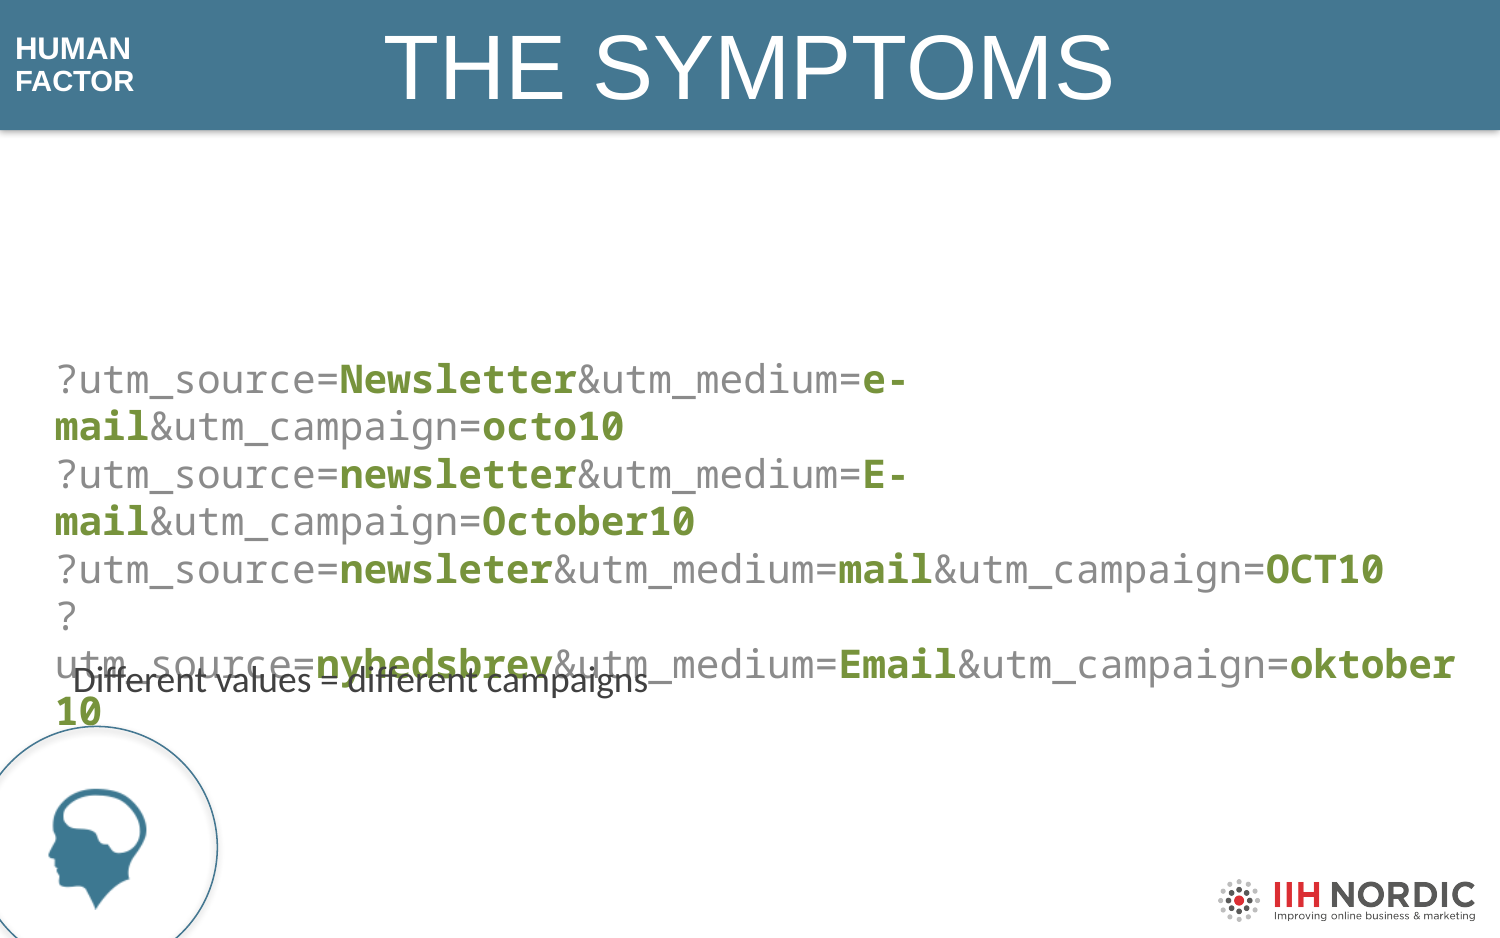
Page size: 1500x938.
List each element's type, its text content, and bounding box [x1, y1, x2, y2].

text_box HUMAN FACTOR [0, 0, 1500, 131]
text_box Different values = different campaigns [58, 648, 665, 708]
text_box ?utm_source=Newsletter&utm_medium=e-mail&utm_campaign=octo10 ?utm_source=newsletter&utm_medium=E-mail&utm_campaign=October10 ?utm_source=newsleter&utm_medium=mail&utm_campaign=OCT10 ?utm_source=nyhedsbrev&utm_medium=Email&utm_campaign=oktober10 [39, 346, 1475, 573]
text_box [0, 726, 218, 938]
picture [1217, 879, 1476, 922]
